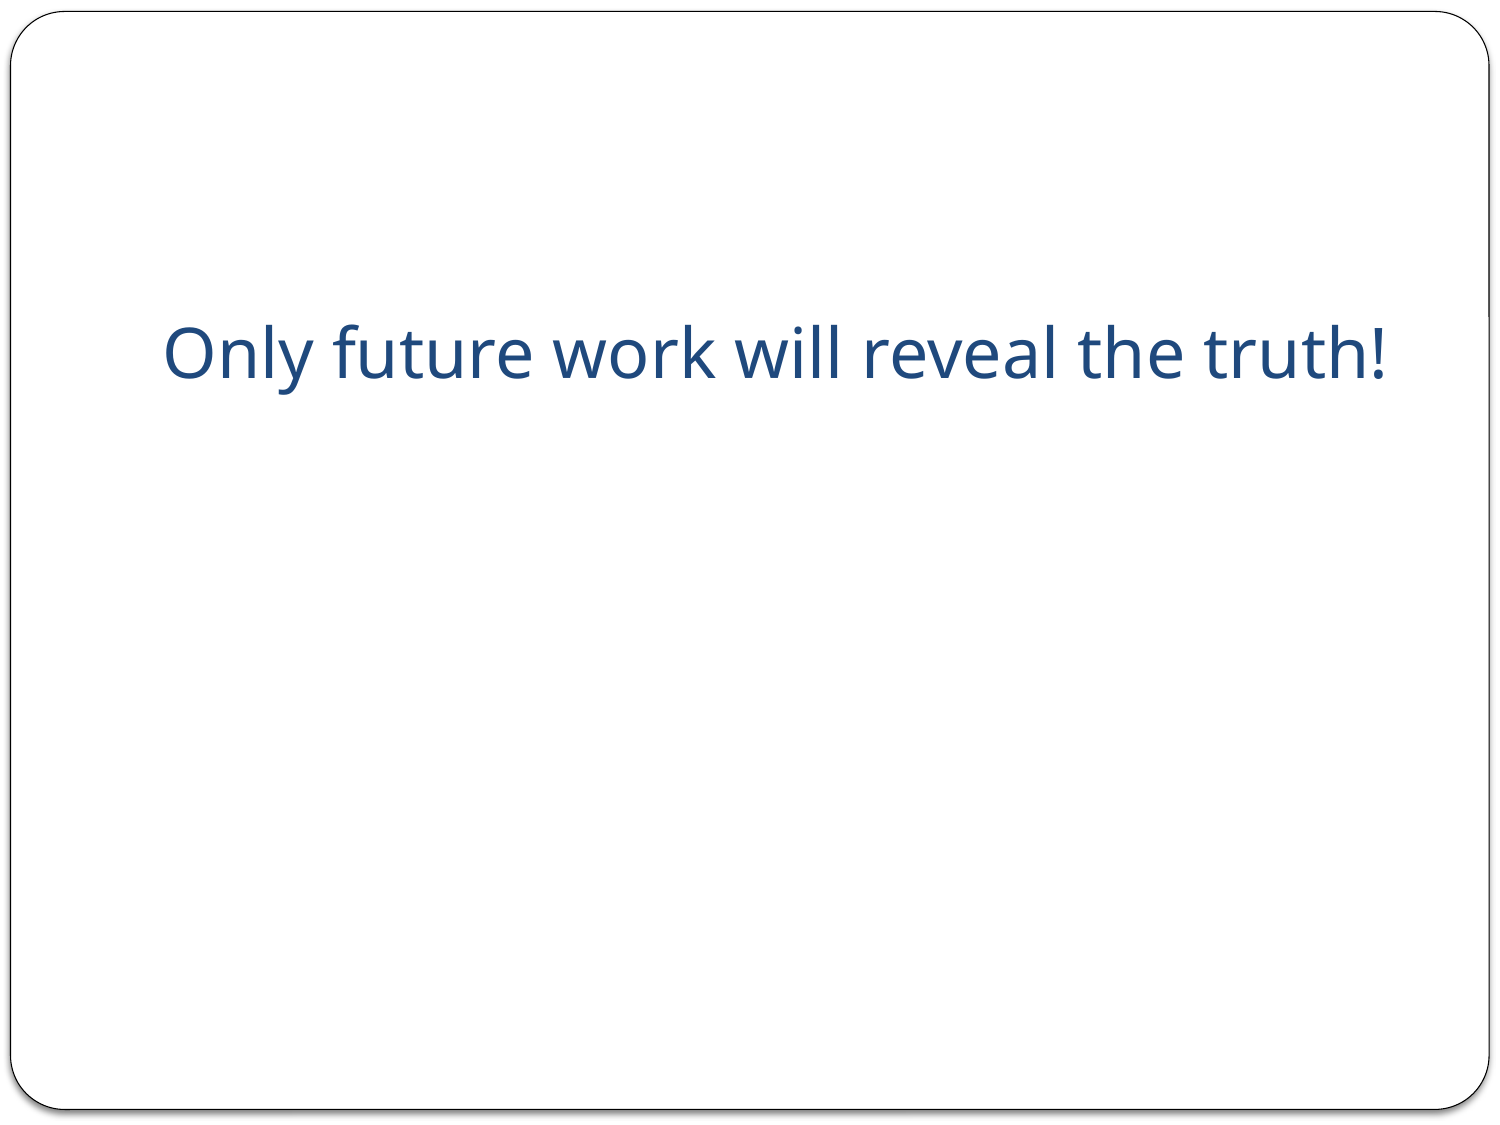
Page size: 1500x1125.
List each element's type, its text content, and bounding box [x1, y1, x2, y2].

title Only future work will reveal the truth! [147, 219, 1423, 408]
